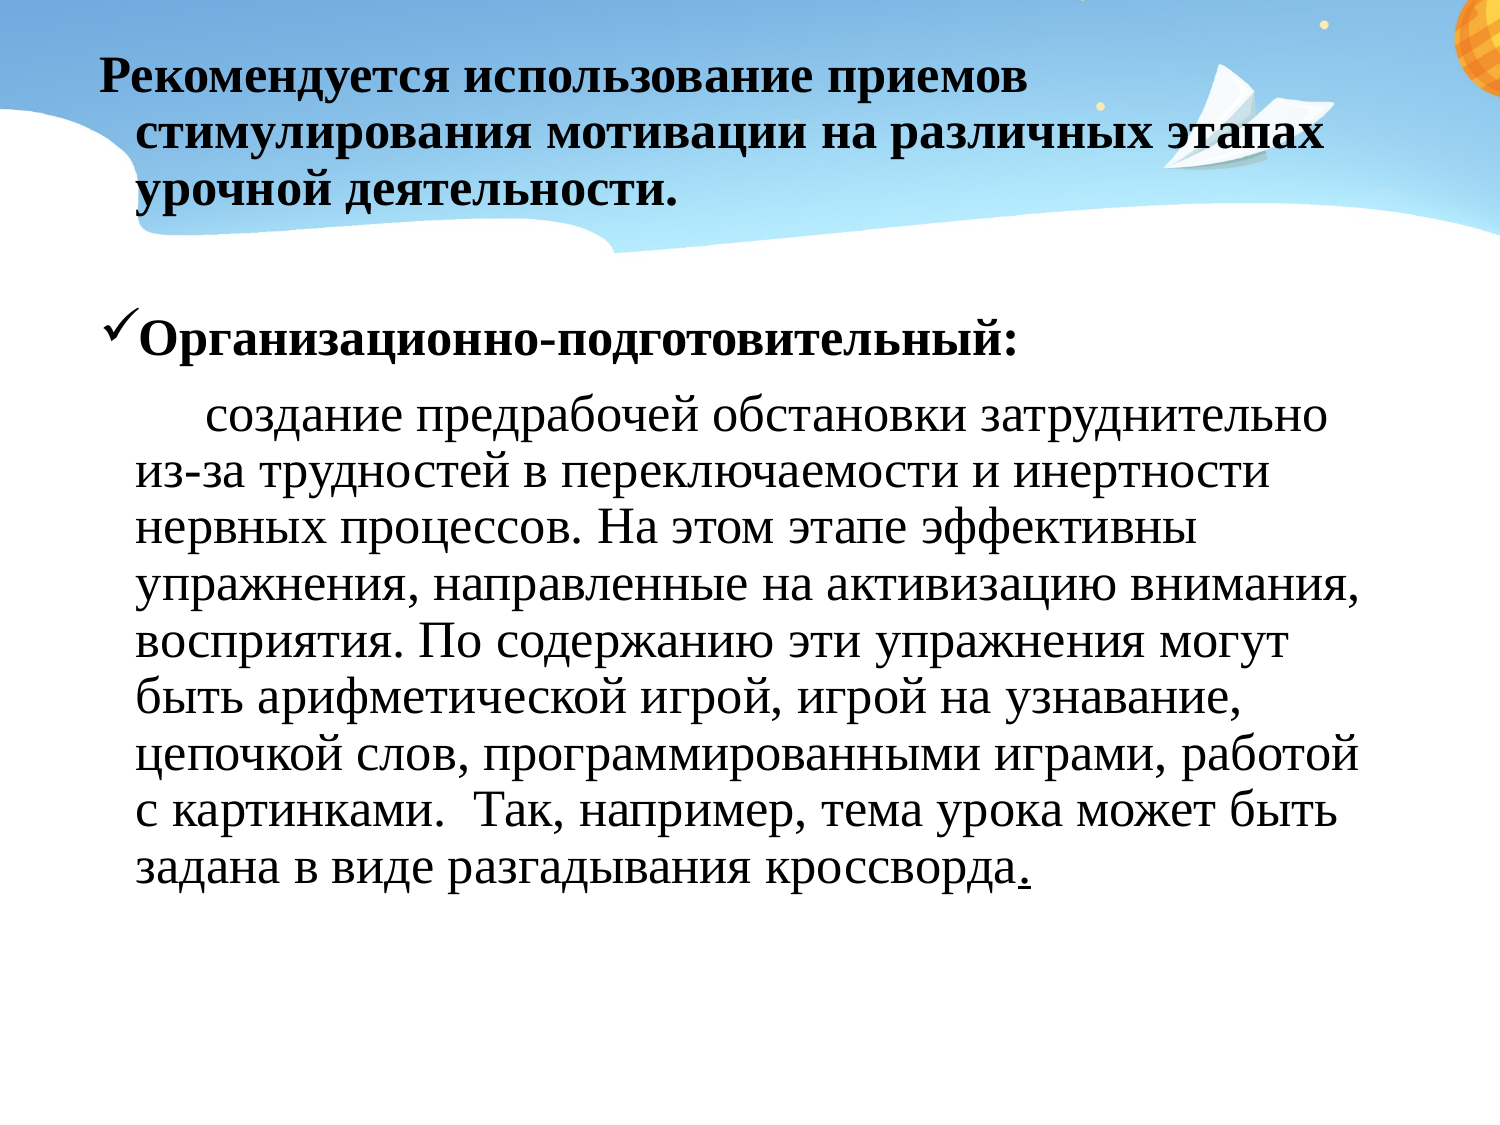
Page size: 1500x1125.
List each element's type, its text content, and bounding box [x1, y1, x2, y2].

picture [0, 0, 1500, 1125]
list Рекомендуется использование приемов стимулирования мотивации на различных этапах урочной деятельности. Организационно-подготовительный: создание предрабочей обстановки затруднительно из-за трудностей в переключаемости и инертности нервных процессов. На этом этапе эффективны упражнения, направленные на активизацию внимания, восприятия. По содержанию эти упражнения могут быть арифметической игрой, игрой на узнавание, цепочкой слов, программированными играми, работой с картинками. Так, например, тема урока может быть задана в виде разгадывания кроссворда. [84, 39, 1379, 960]
